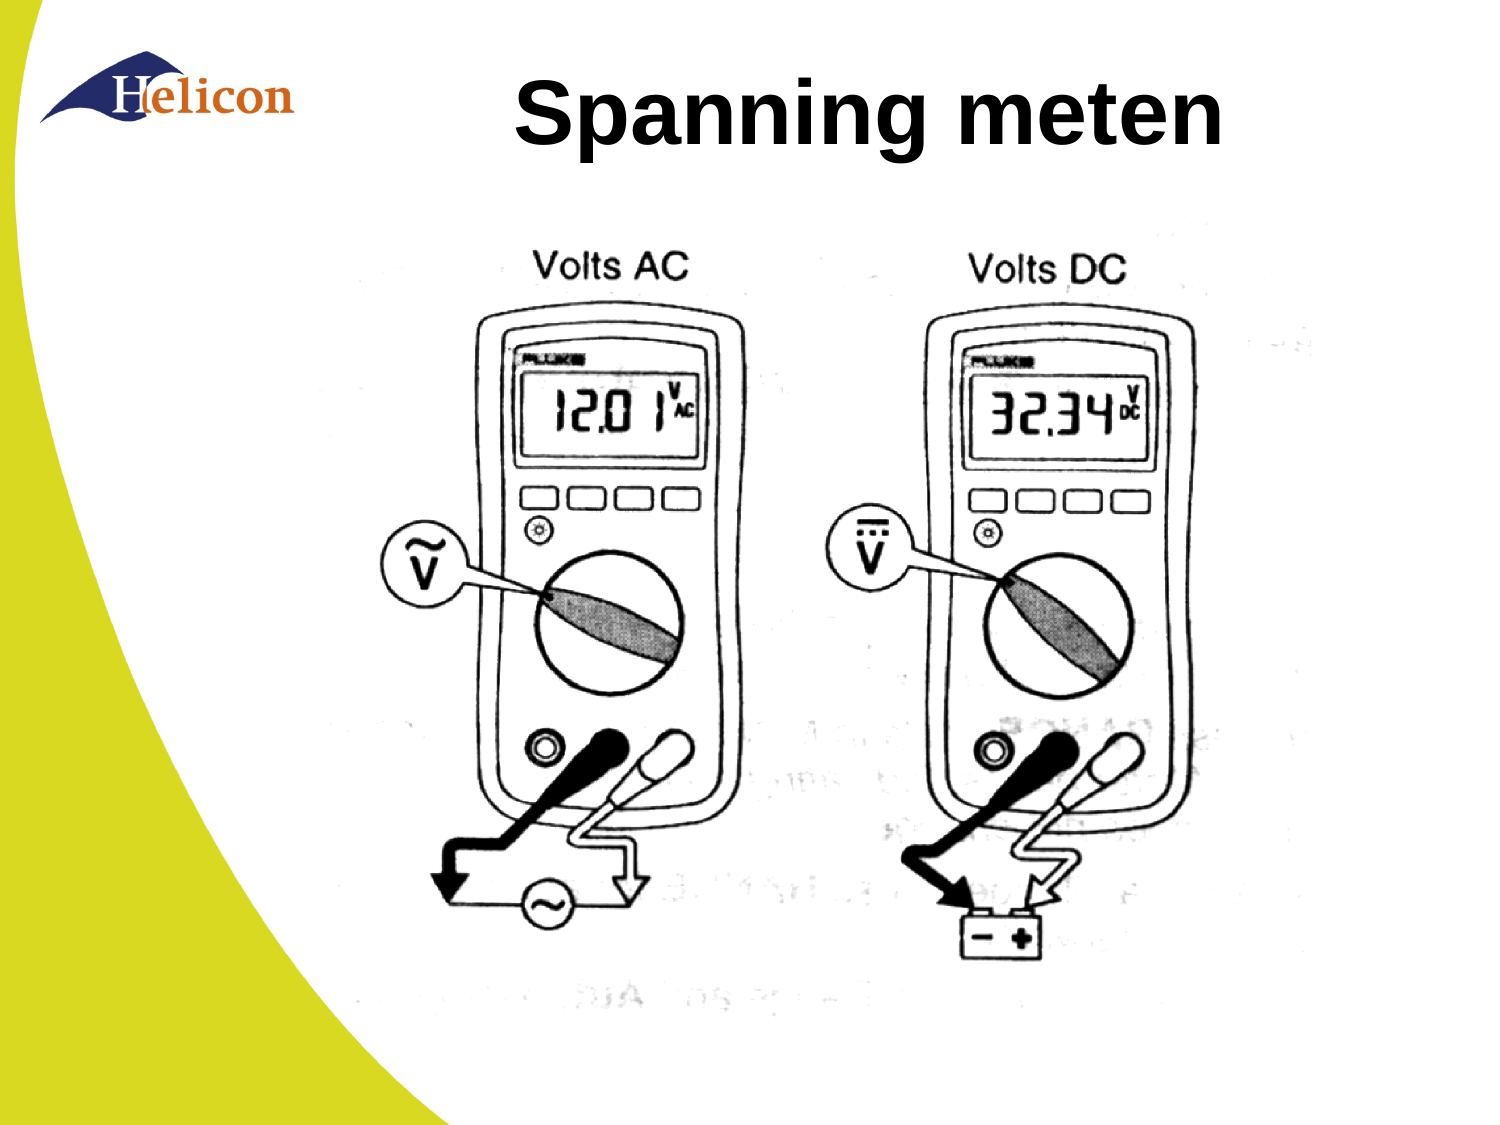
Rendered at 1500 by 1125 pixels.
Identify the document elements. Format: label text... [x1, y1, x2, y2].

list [318, 207, 1311, 1017]
title Spanning meten [324, 54, 1415, 161]
picture [0, 0, 1500, 1125]
